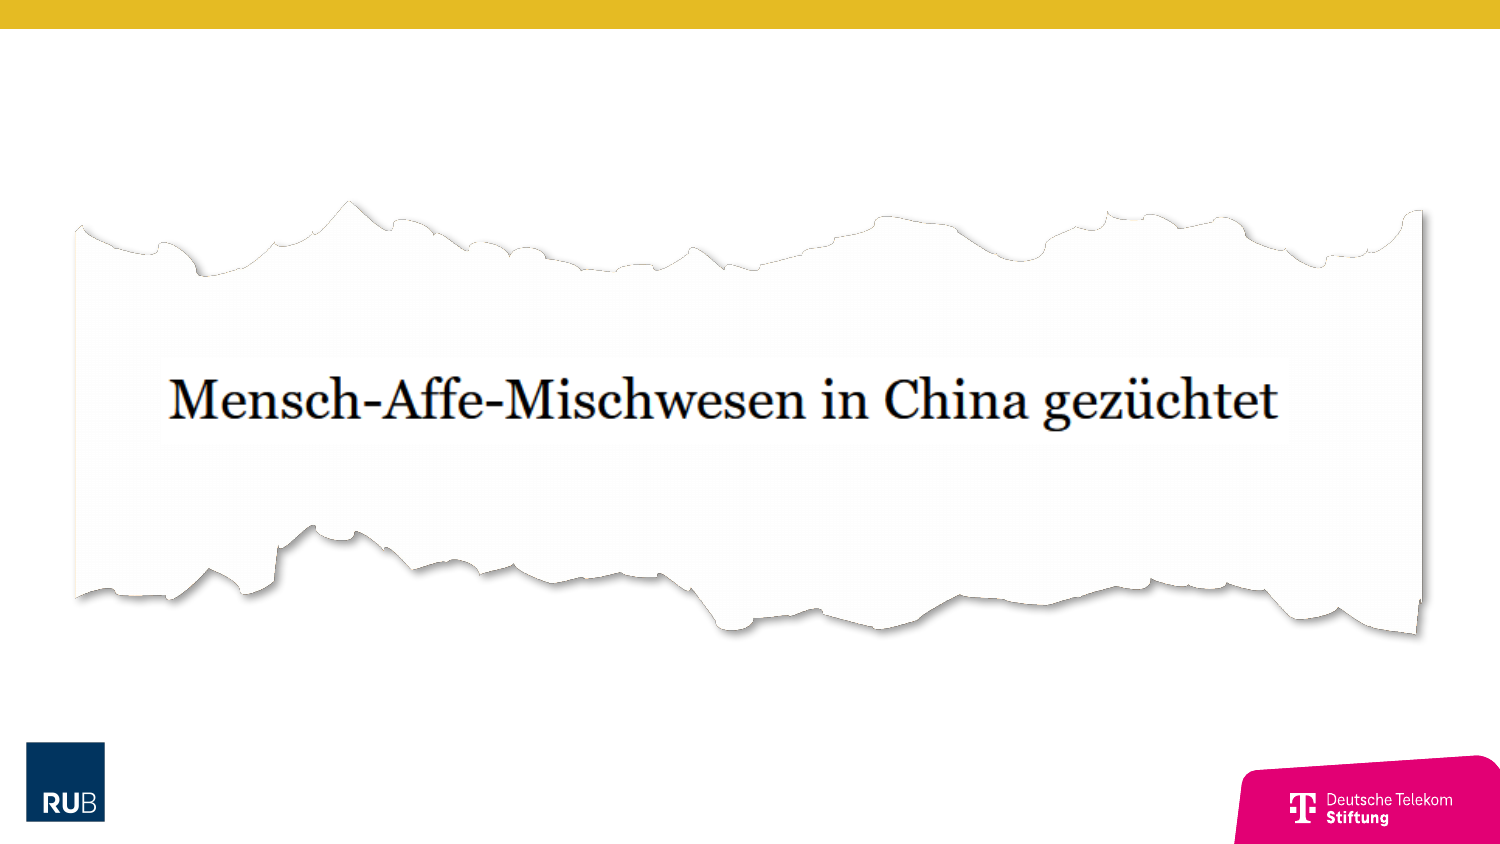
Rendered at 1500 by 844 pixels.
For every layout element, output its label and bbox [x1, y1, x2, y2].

picture [23, 740, 108, 824]
picture [54, 177, 1450, 666]
